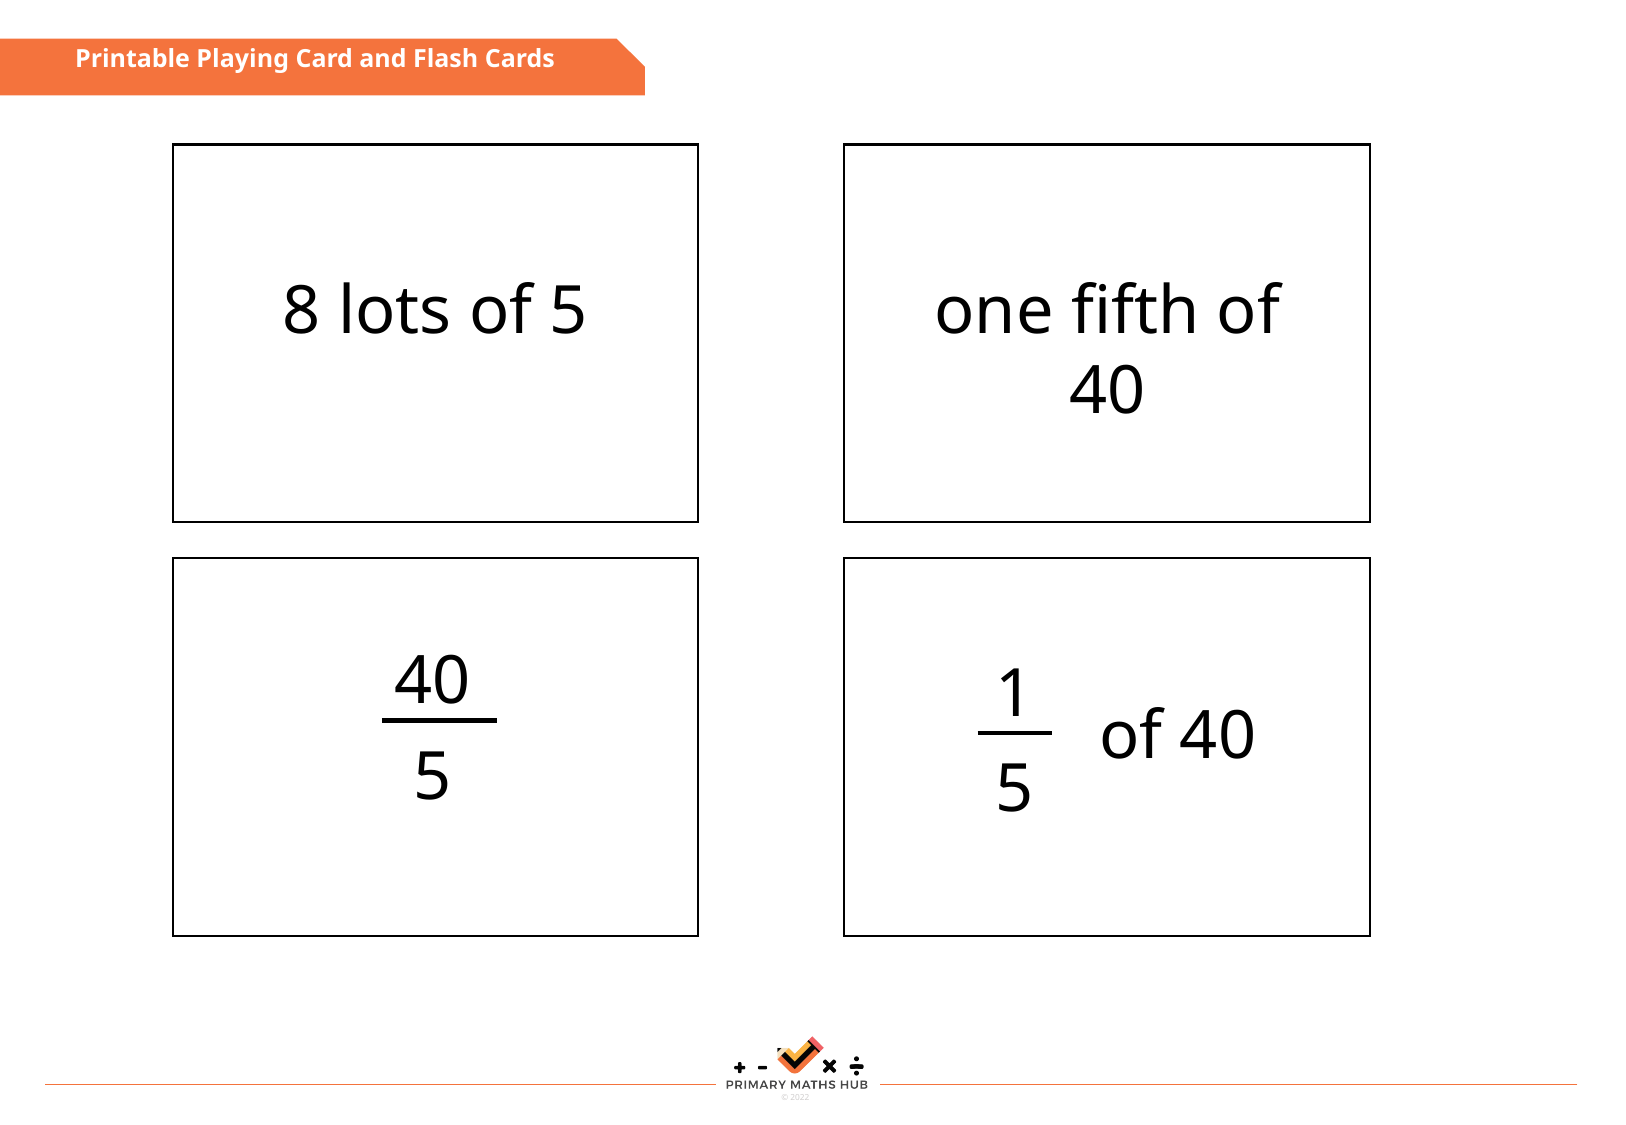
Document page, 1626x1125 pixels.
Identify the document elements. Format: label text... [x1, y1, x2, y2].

text_box [172, 143, 699, 259]
table_cell 5 [368, 720, 497, 815]
text_box of 40 [1058, 684, 1298, 780]
text_box [843, 143, 1371, 523]
text_box one fifth of 40 [898, 259, 1317, 435]
table_header 40 [368, 625, 497, 720]
text_box © 2022 [720, 1084, 870, 1110]
table_cell 5 [978, 735, 1052, 828]
picture [722, 1034, 872, 1094]
text_box [172, 557, 699, 937]
table_header 1 [978, 638, 1052, 731]
text_box [172, 355, 699, 523]
text_box 8 lots of 5 [172, 259, 699, 355]
text_box Printable Playing Card and Flash Cards [0, 37, 646, 97]
text_box [843, 557, 1371, 937]
